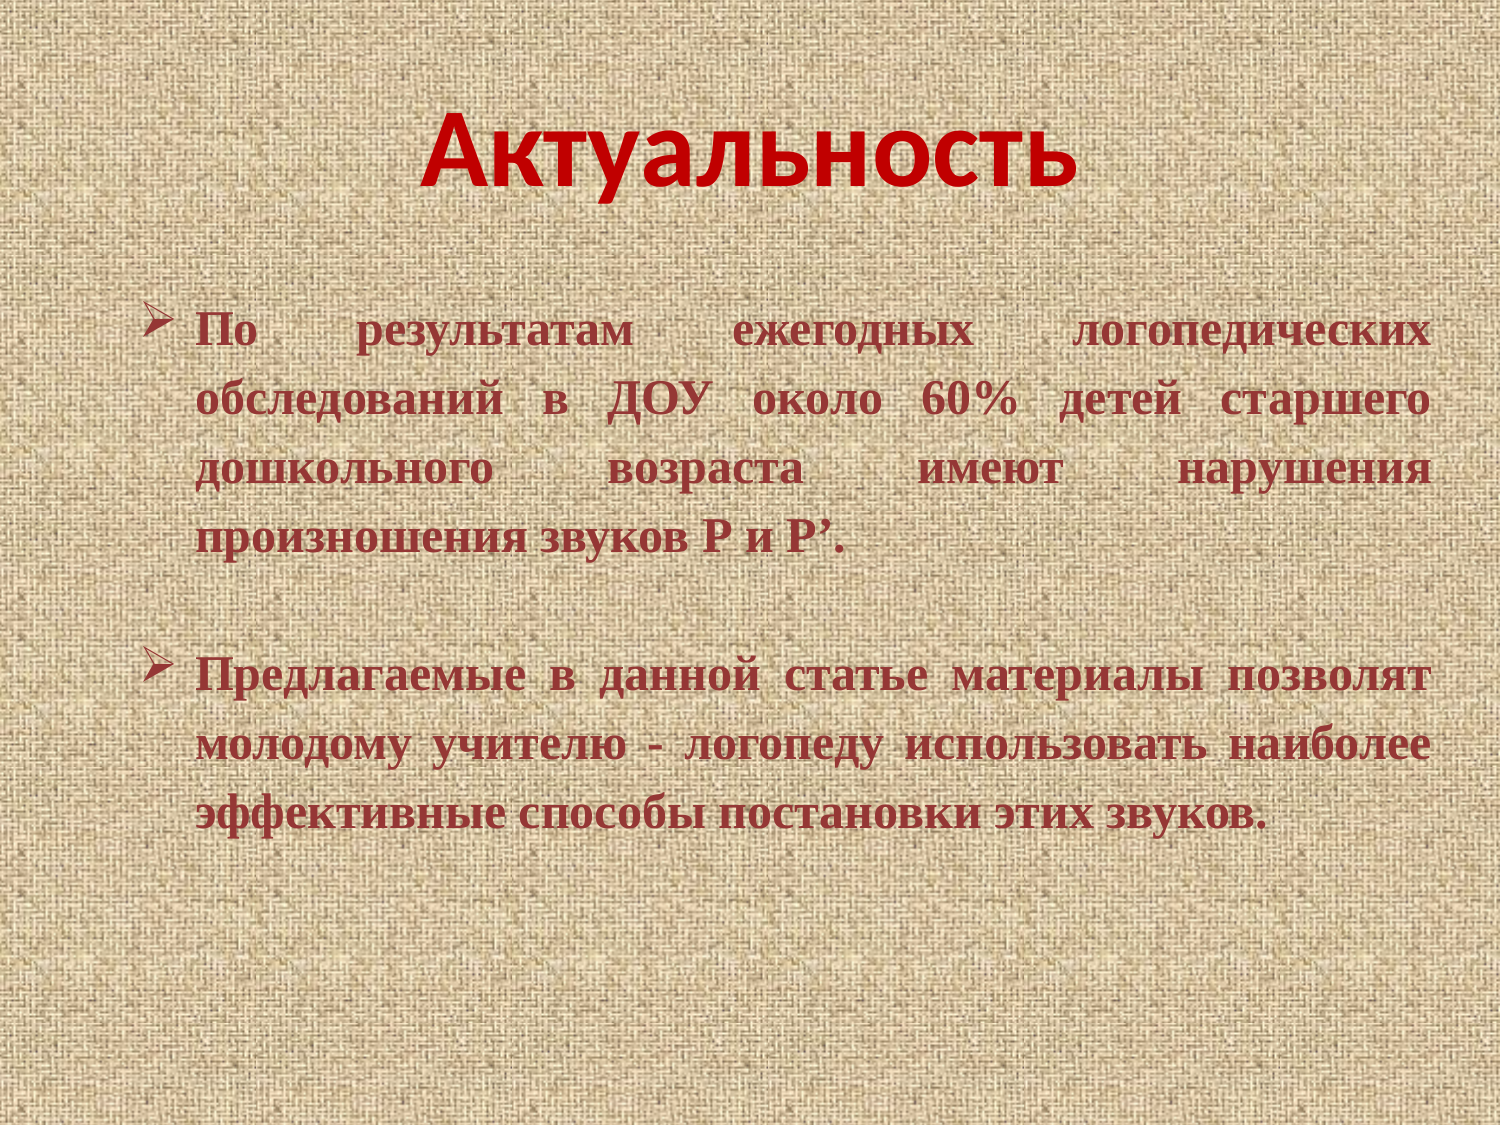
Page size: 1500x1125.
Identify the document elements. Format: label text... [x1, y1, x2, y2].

text_box Актуальность [404, 66, 1095, 217]
text_box По результатам ежегодных логопедических обследований в ДОУ около 60% детей старшего дошкольного возраста имеют нарушения произношения звуков Р и Р’. Предлагаемые в данной статье материалы позволят молодому учителю - логопеду использовать наиболее эффективные способы постановки этих звуков. [123, 278, 1447, 846]
